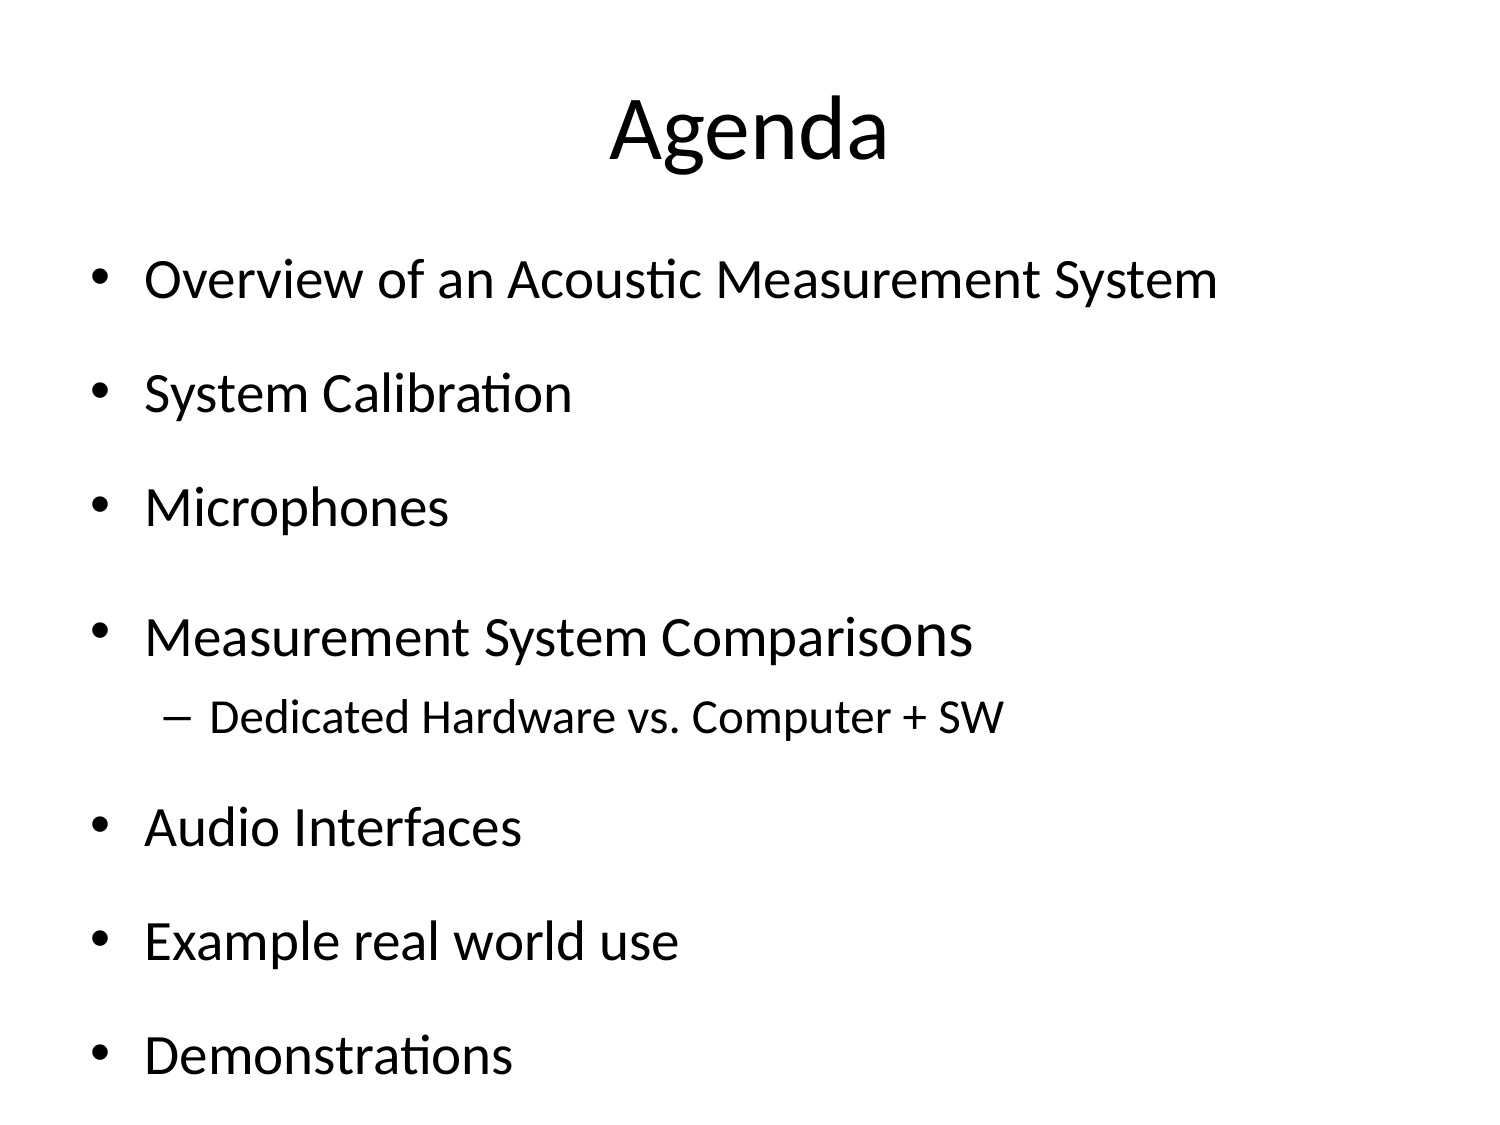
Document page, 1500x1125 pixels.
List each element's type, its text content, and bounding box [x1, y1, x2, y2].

title Agenda [75, 45, 1425, 200]
list Overview of an Acoustic Measurement System System Calibration Microphones Measurement System Comparisons Dedicated Hardware vs. Computer + SW Audio Interfaces Example real world use Demonstrations [75, 200, 1425, 1100]
